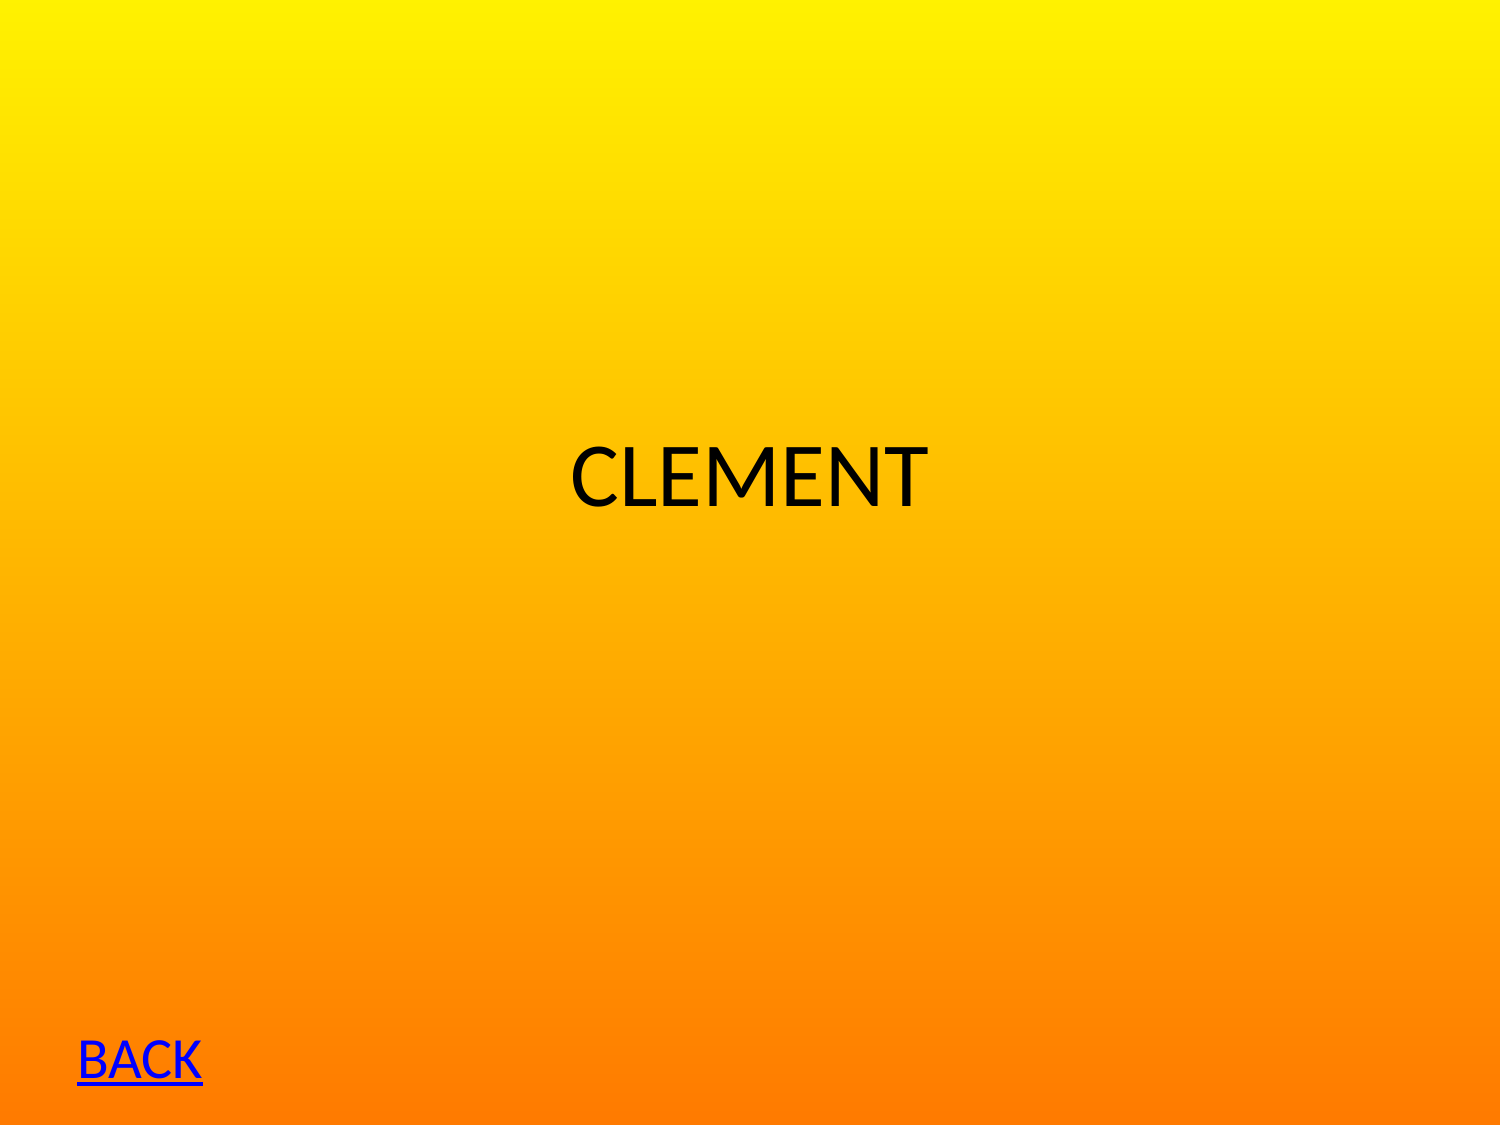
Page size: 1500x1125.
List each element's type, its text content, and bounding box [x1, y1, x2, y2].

text_box BACK [62, 1012, 275, 1098]
title CLEMENT [112, 349, 1388, 591]
